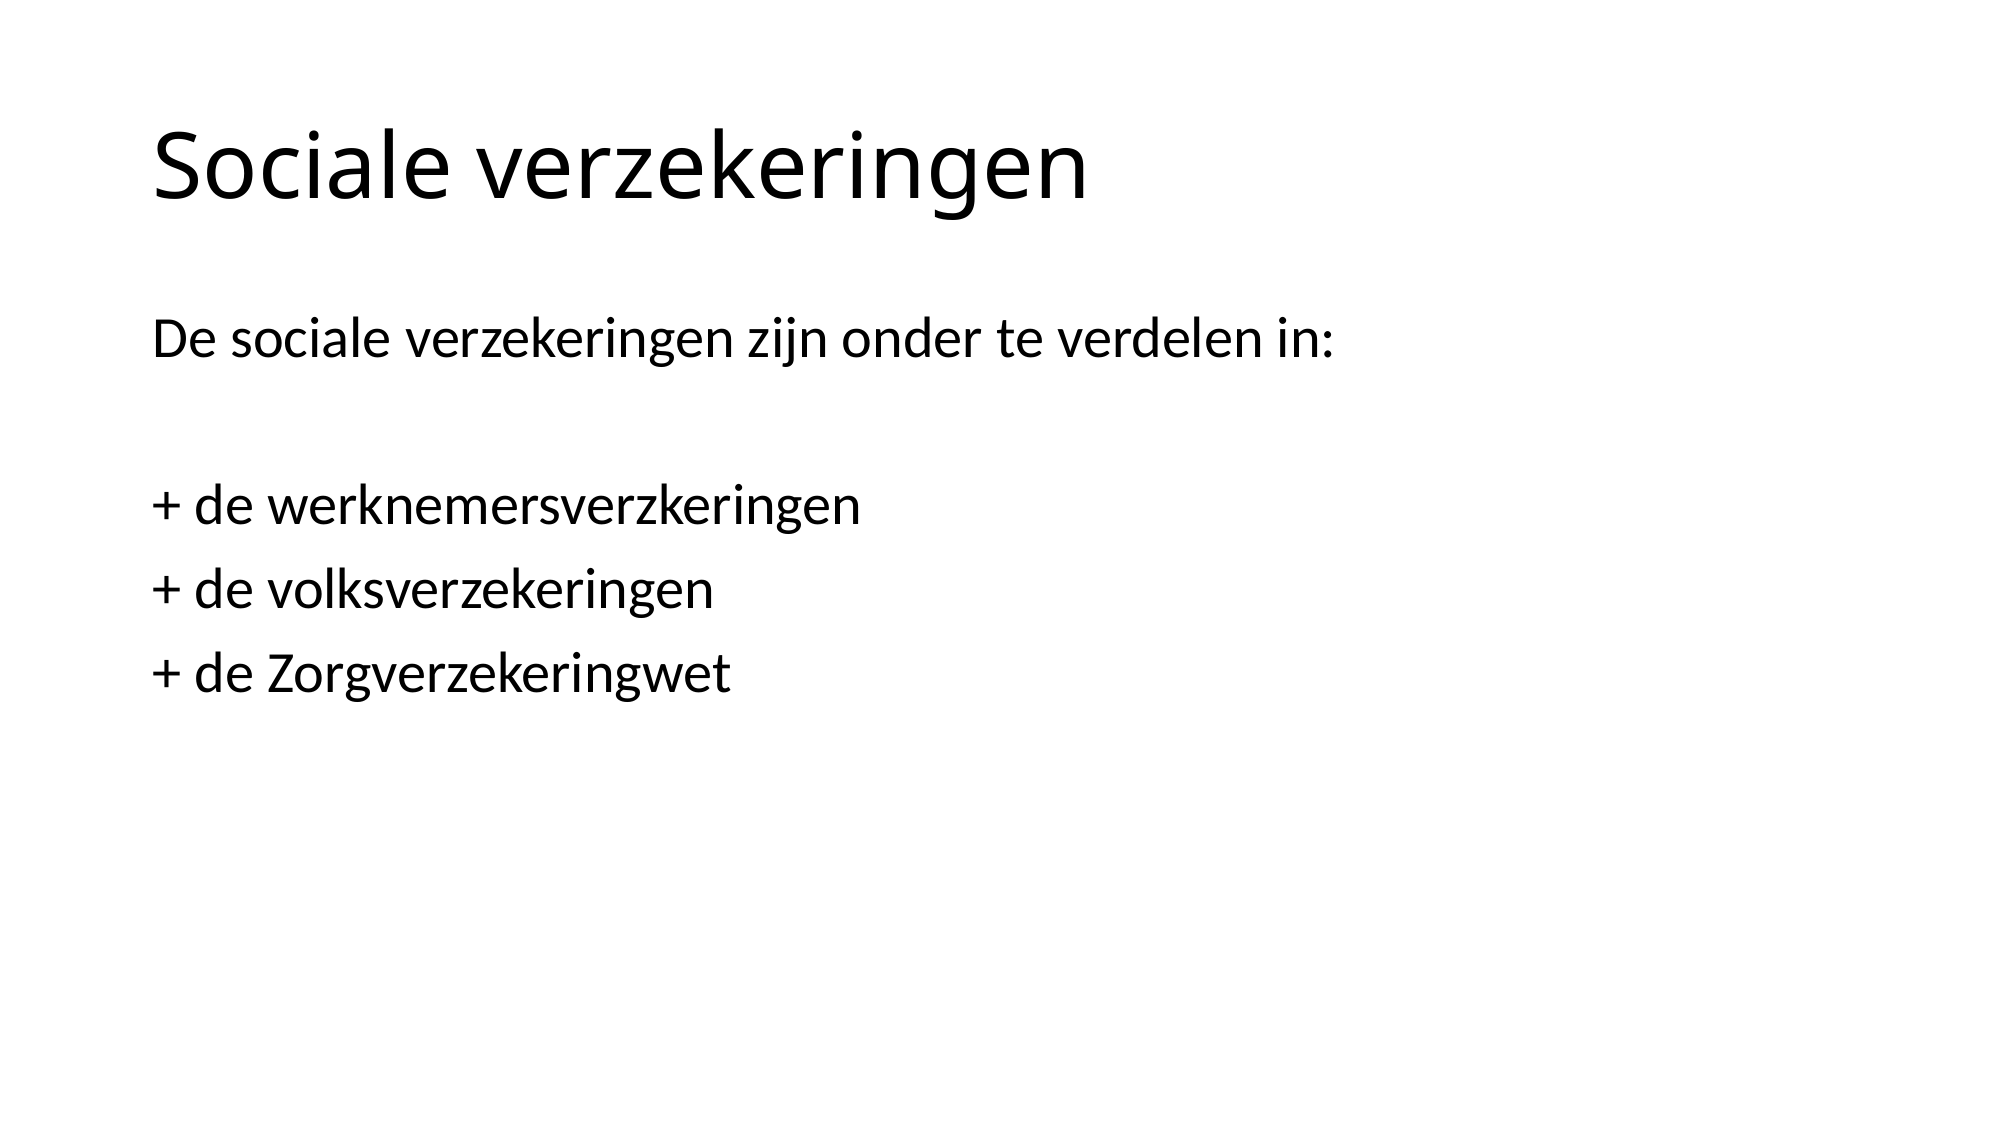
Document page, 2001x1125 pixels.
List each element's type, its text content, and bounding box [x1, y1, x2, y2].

list De sociale verzekeringen zijn onder te verdelen in: + de werknemersverzkeringen + de volksverzekeringen + de Zorgverzekeringwet [137, 299, 1863, 1014]
title Sociale verzekeringen [137, 59, 1863, 278]
